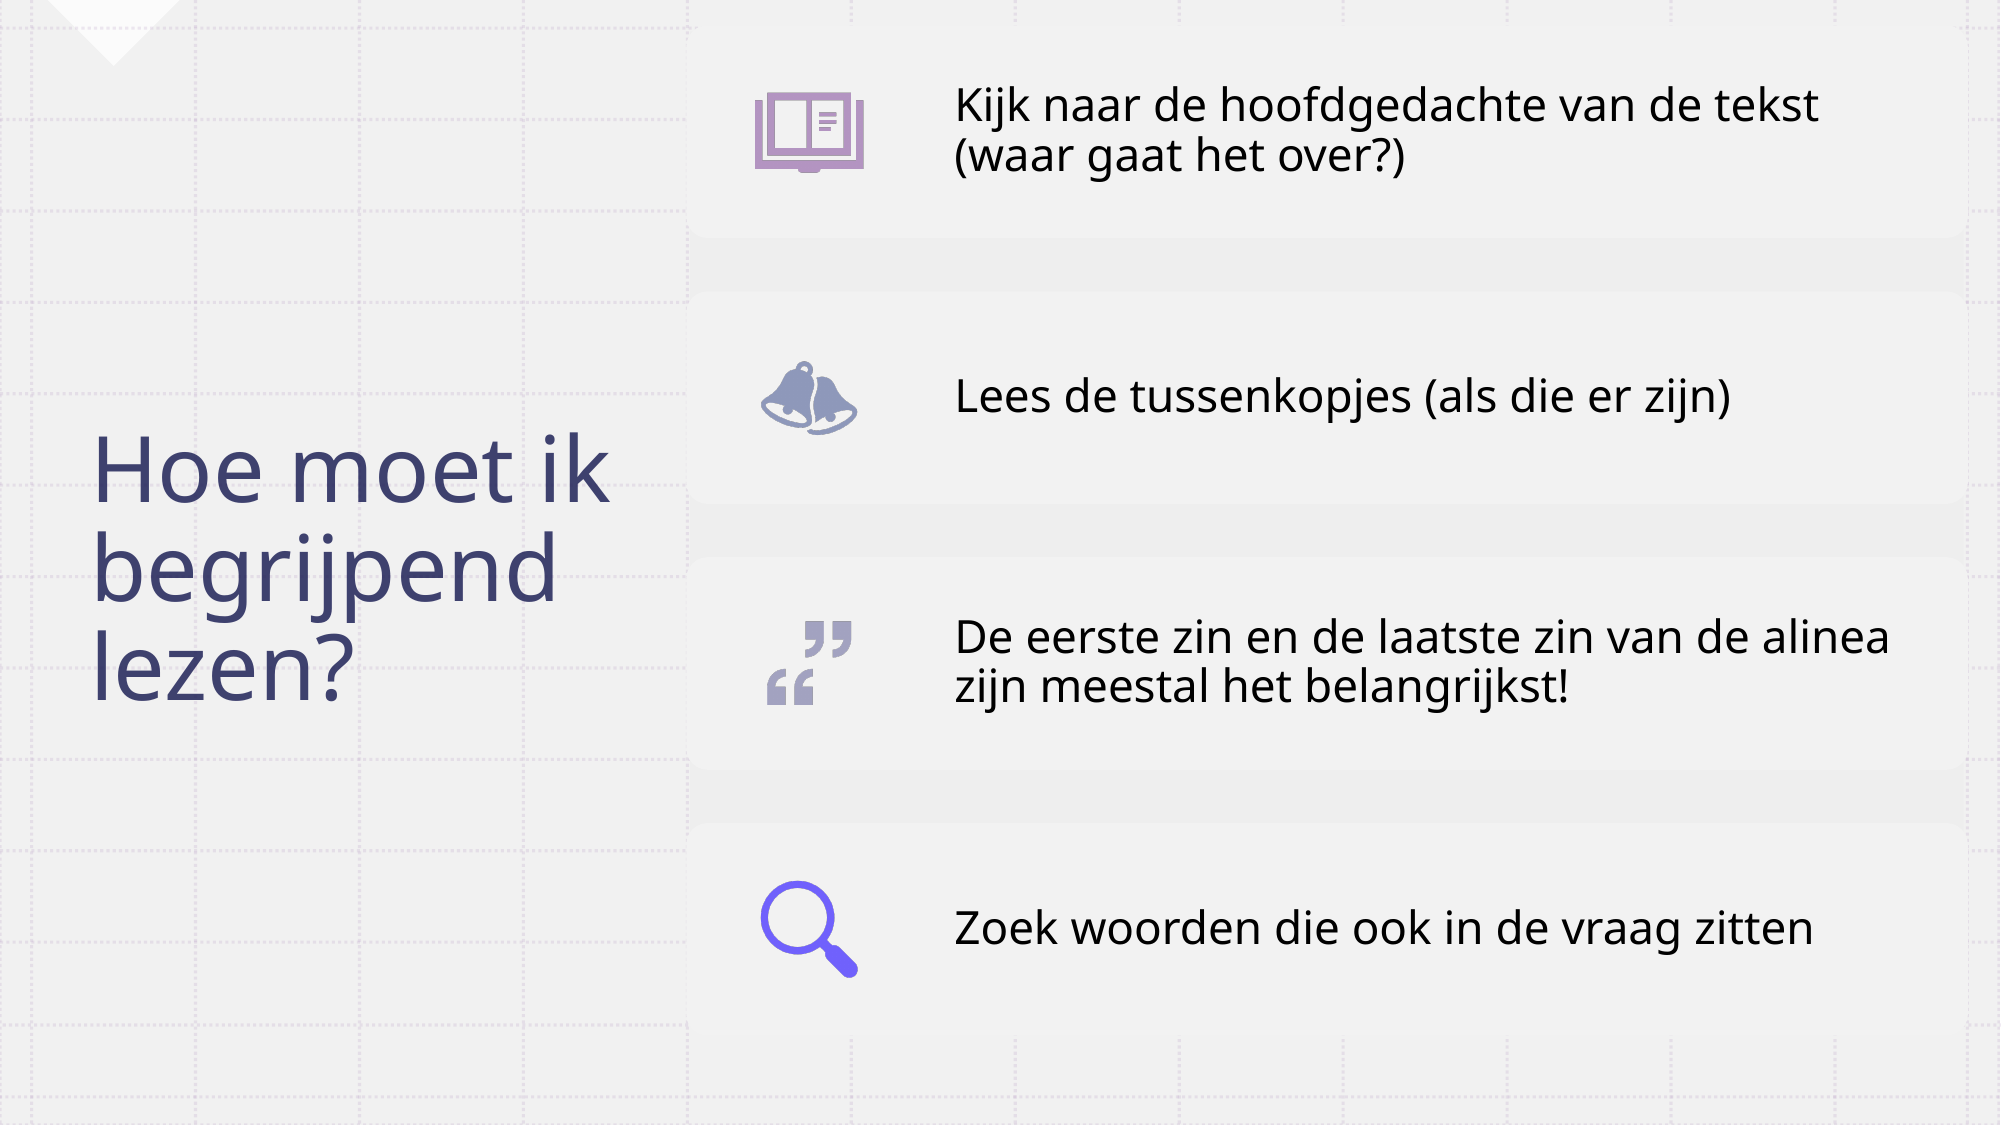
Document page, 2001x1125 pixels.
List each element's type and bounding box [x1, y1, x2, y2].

list [686, 24, 1968, 1037]
text_box [0, 0, 2000, 1125]
